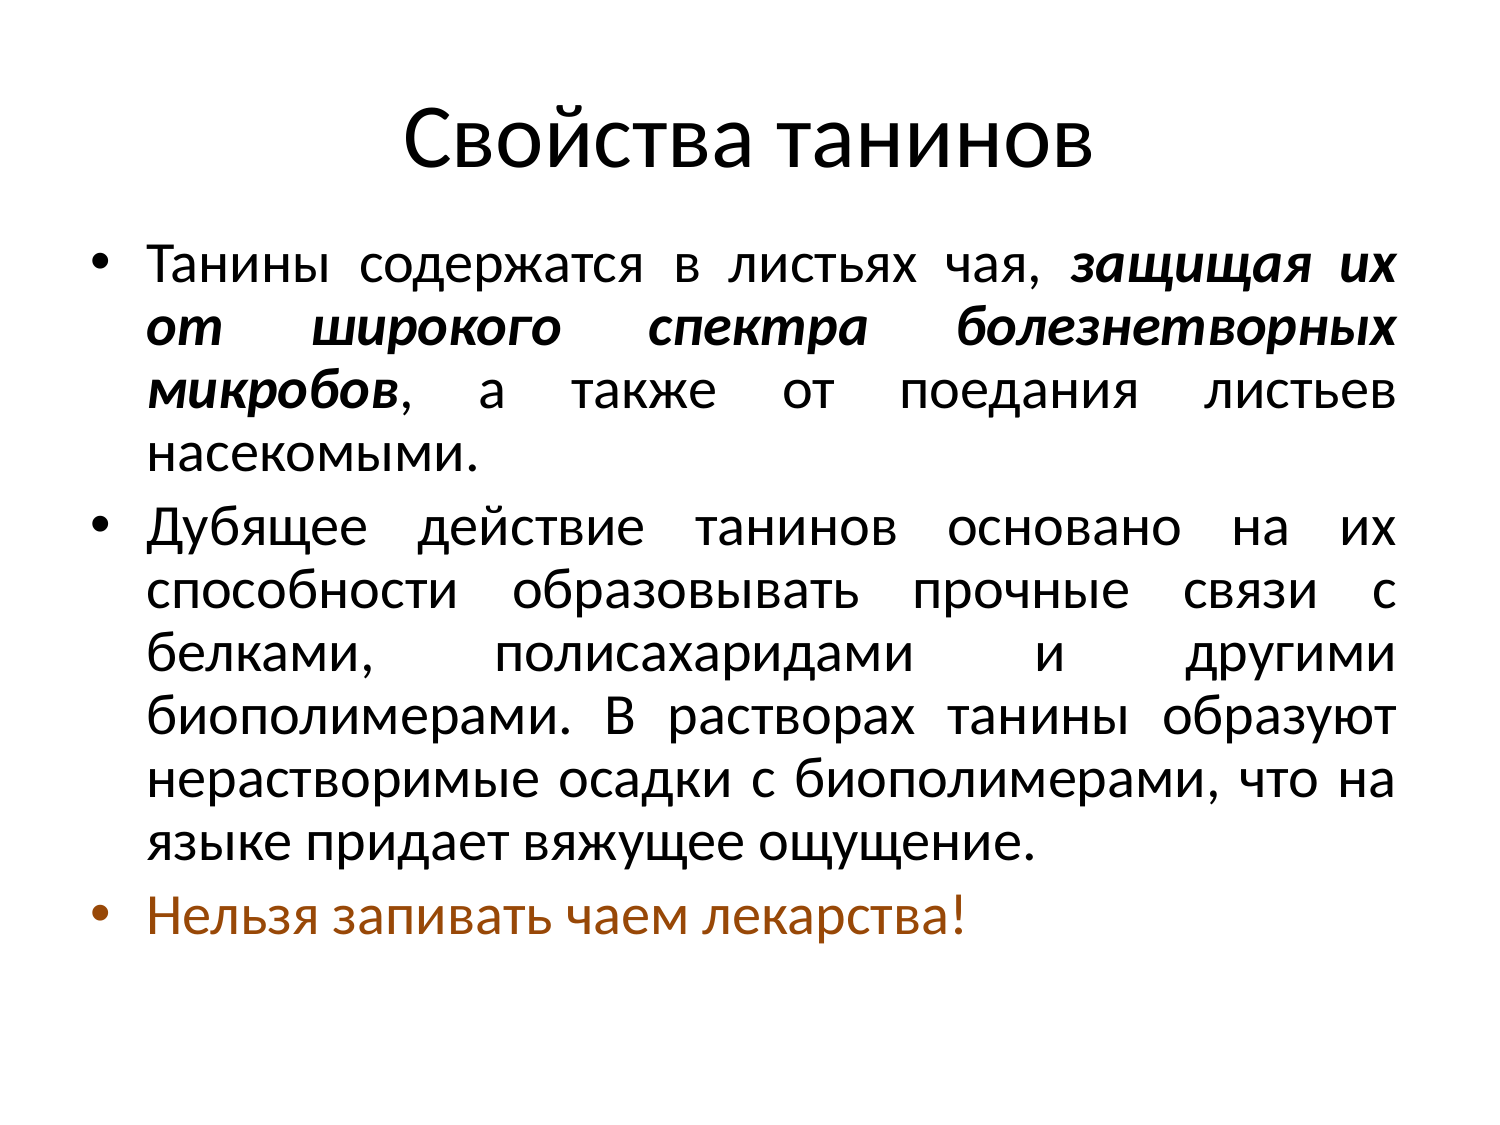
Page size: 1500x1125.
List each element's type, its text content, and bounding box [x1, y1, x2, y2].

list Танины содержатся в листьях чая, защищая их от широкого спектра болезнетворных микробов, а также от поедания листьев насекомыми. Дубящее действие танинов основано на их способности образовывать прочные связи с белками, полисахаридами и другими биополимерами. В растворах танины образуют нерастворимые осадки с биополимерами, что на языке придает вяжущее ощущение. Нельзя запивать чаем лекарства! [75, 224, 1413, 980]
title Свойства танинов [75, 37, 1425, 225]
